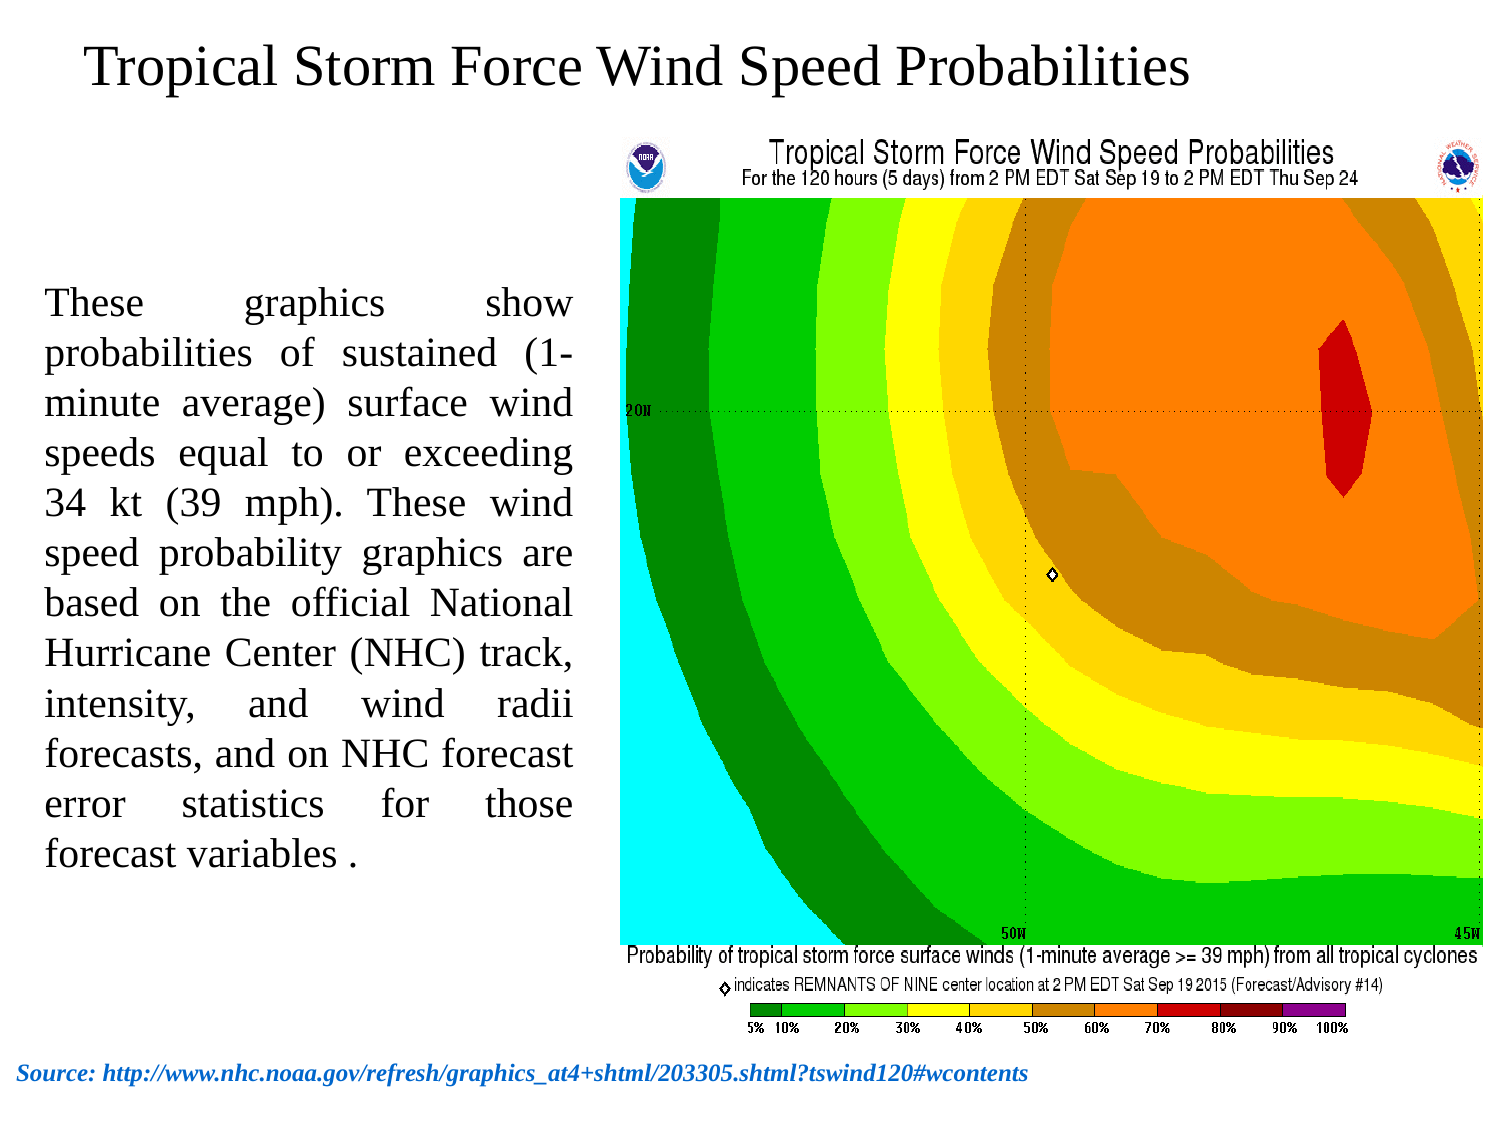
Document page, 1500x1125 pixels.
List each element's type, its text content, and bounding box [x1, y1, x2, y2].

title Tropical Storm Force Wind Speed Probabilities [0, 0, 1275, 125]
list These graphics show probabilities of sustained (1-minute average) surface wind speeds equal to or exceeding 34 kt (39 mph). These wind speed probability graphics are based on the official National Hurricane Center (NHC) track, intensity, and wind radii forecasts, and on NHC forecast error statistics for those forecast variables . [29, 267, 590, 943]
text_box Source: http://www.nhc.noaa.gov/refresh/graphics_at4+shtml/203305.shtml?tswind120#wcontents [1, 1049, 1500, 1094]
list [619, 136, 1483, 1036]
